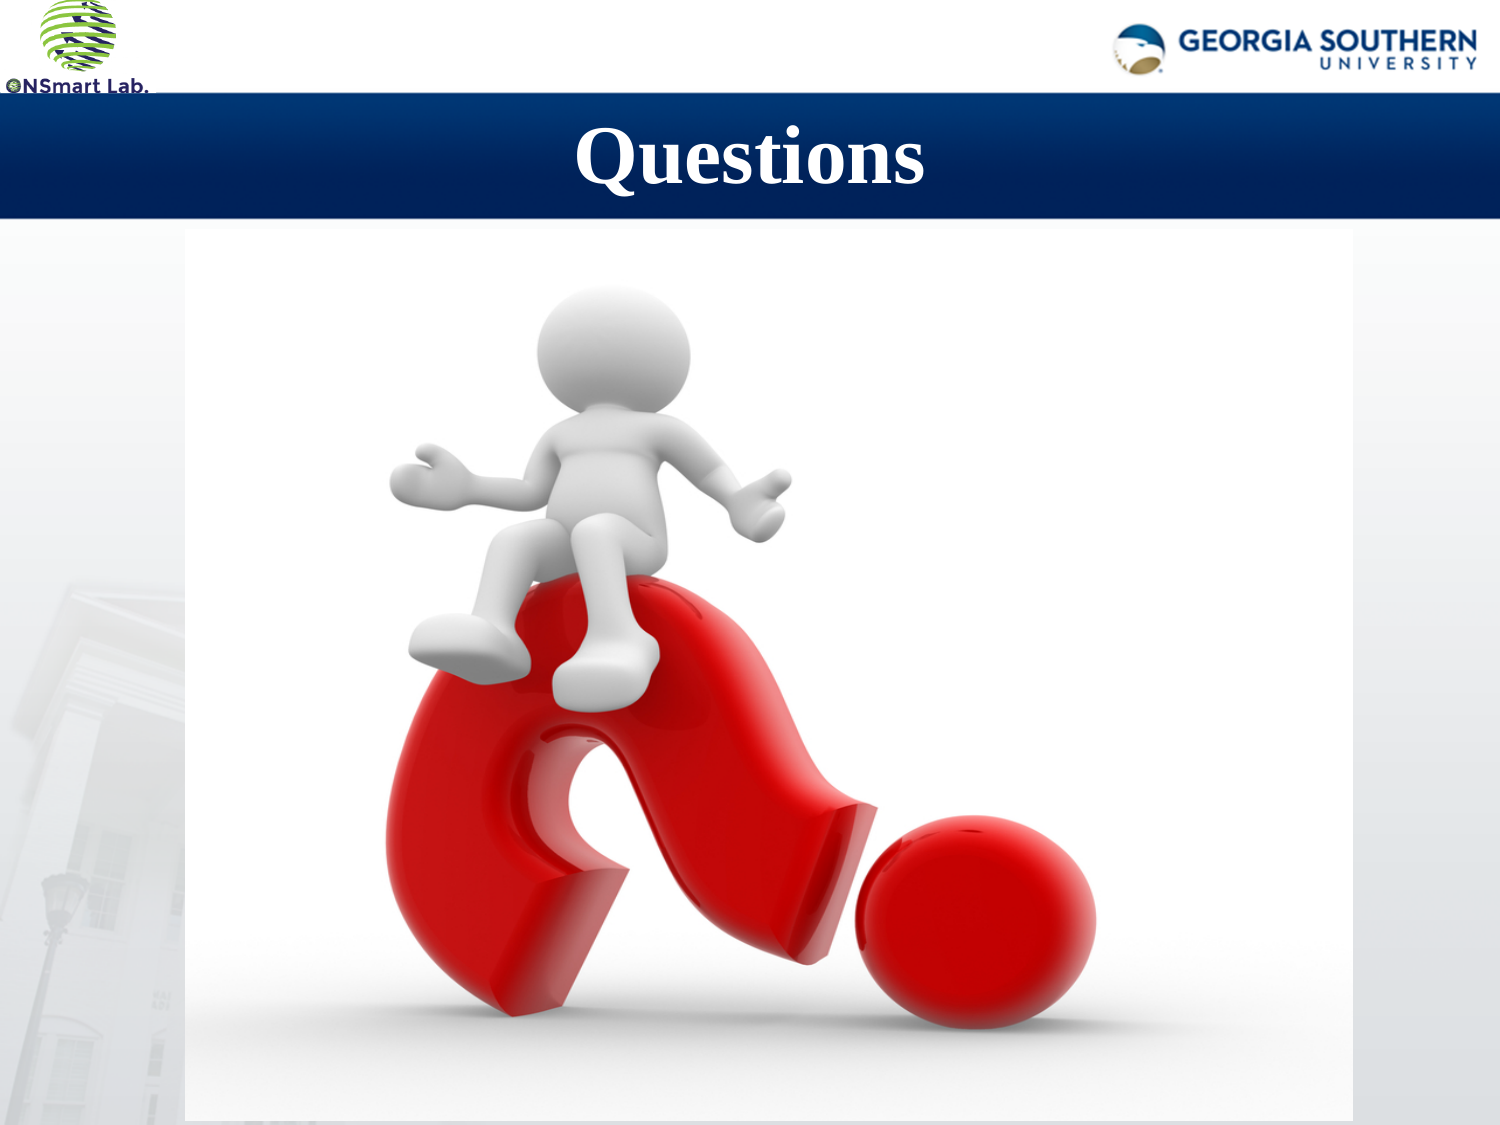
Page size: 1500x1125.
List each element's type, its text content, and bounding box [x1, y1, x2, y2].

title Questions [75, 56, 1425, 244]
picture [0, 0, 1500, 1125]
